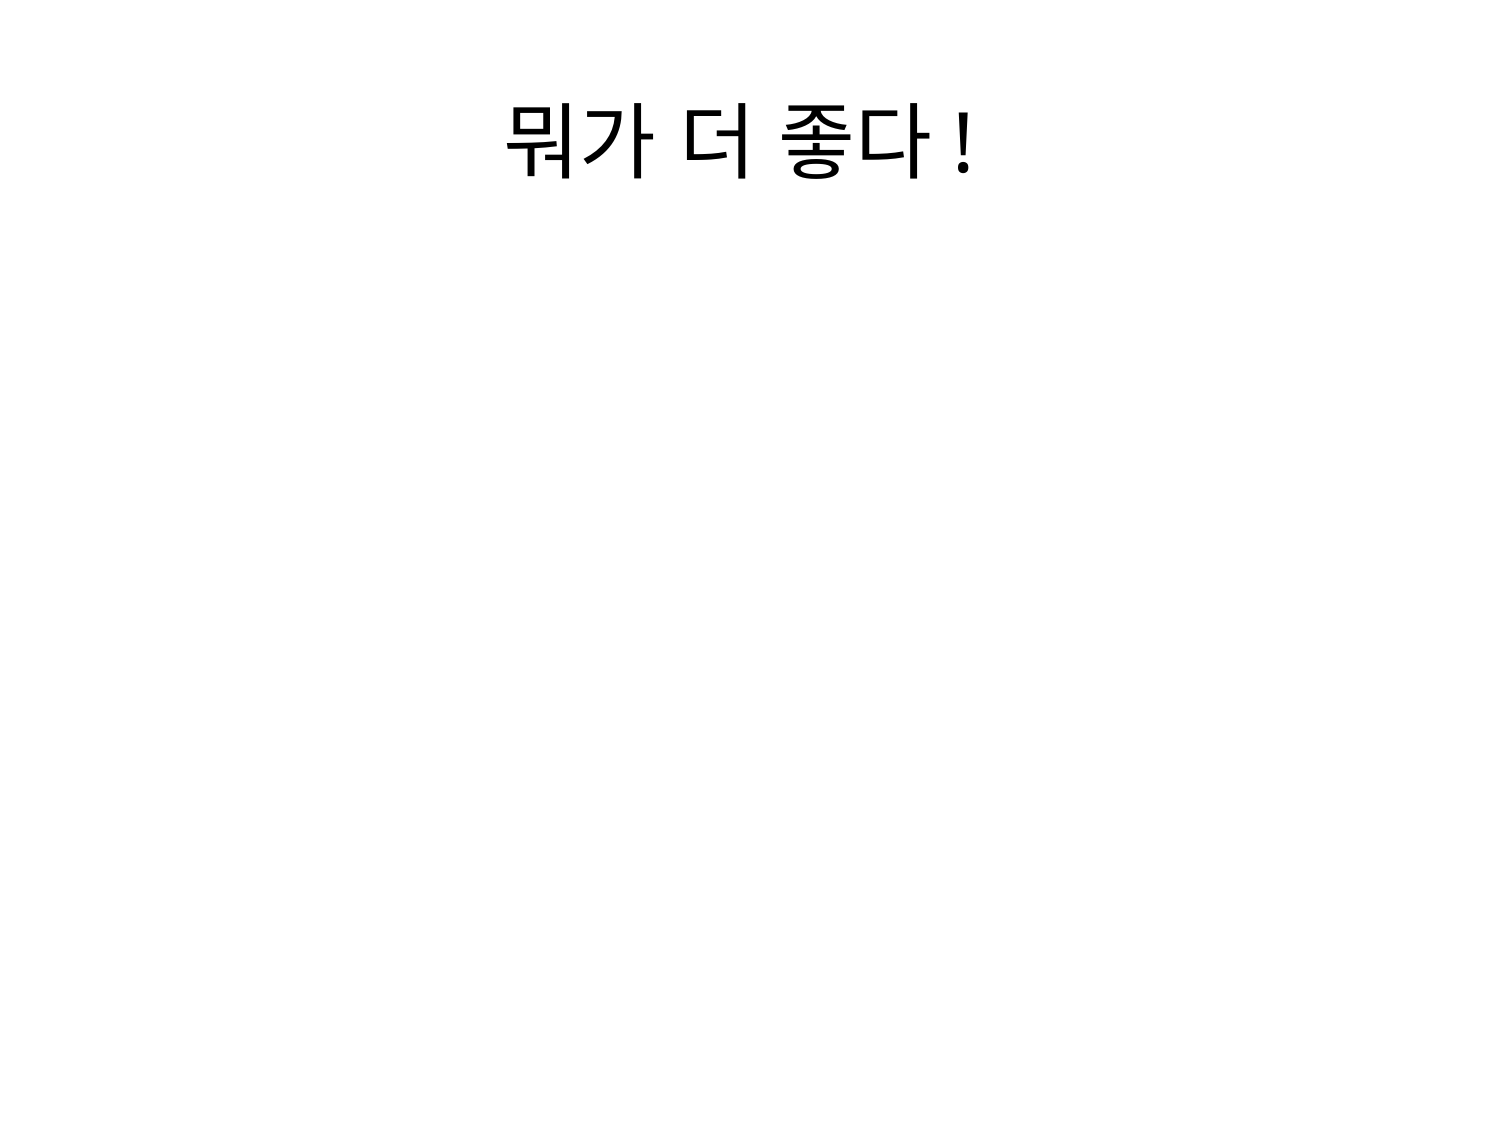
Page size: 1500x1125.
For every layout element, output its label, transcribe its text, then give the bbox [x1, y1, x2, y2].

title 뭐가 더 좋다! [75, 45, 1425, 233]
